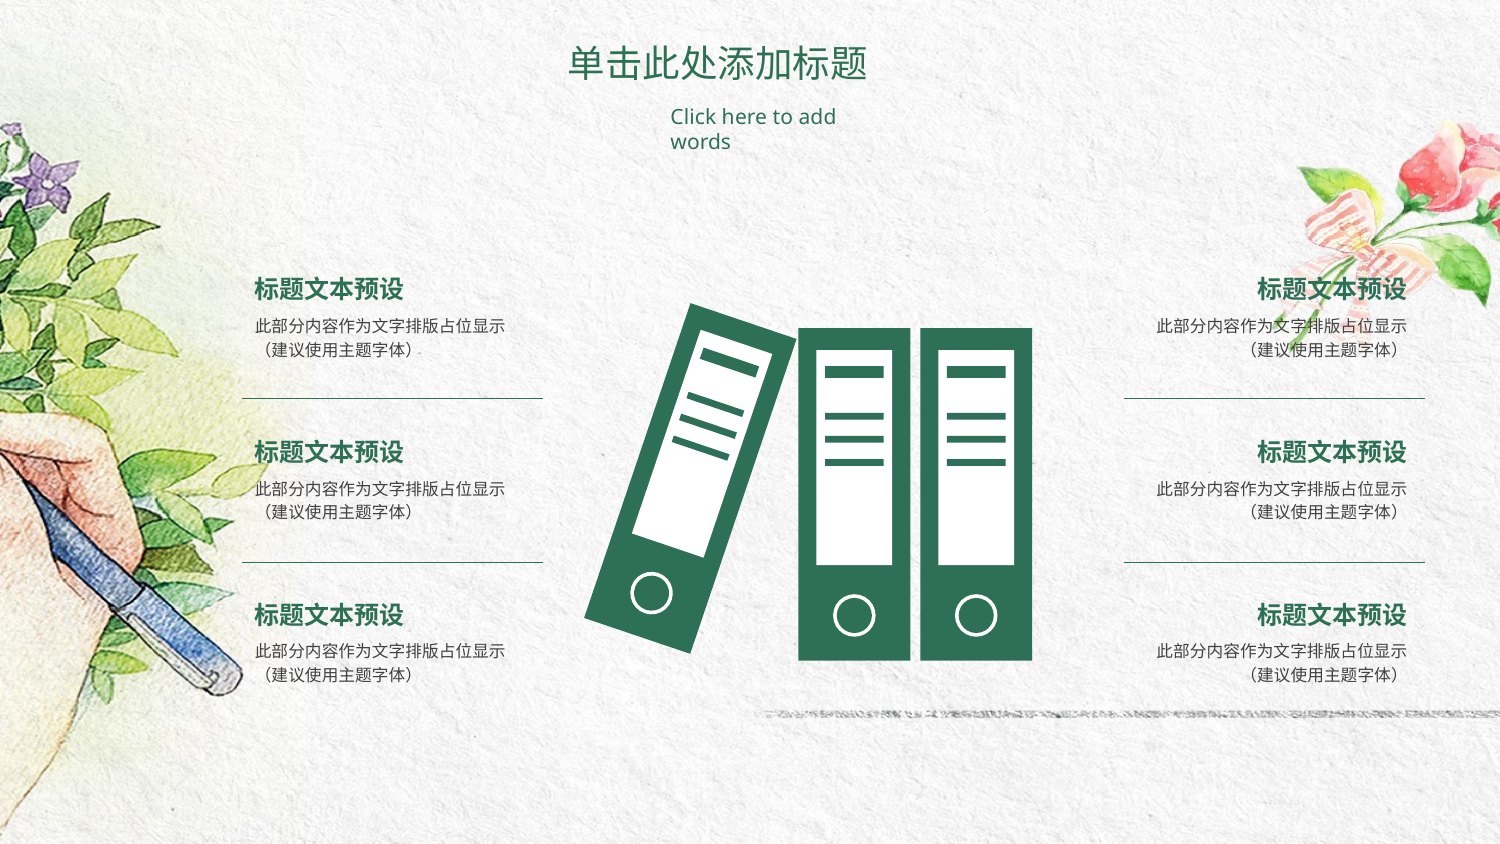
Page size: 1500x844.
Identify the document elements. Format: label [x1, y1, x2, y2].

picture [0, 0, 1500, 844]
text_box [920, 328, 1033, 661]
text_box [798, 328, 911, 661]
text_box [630, 312, 759, 645]
text_box [1086, 273, 1425, 700]
text_box [242, 273, 576, 700]
